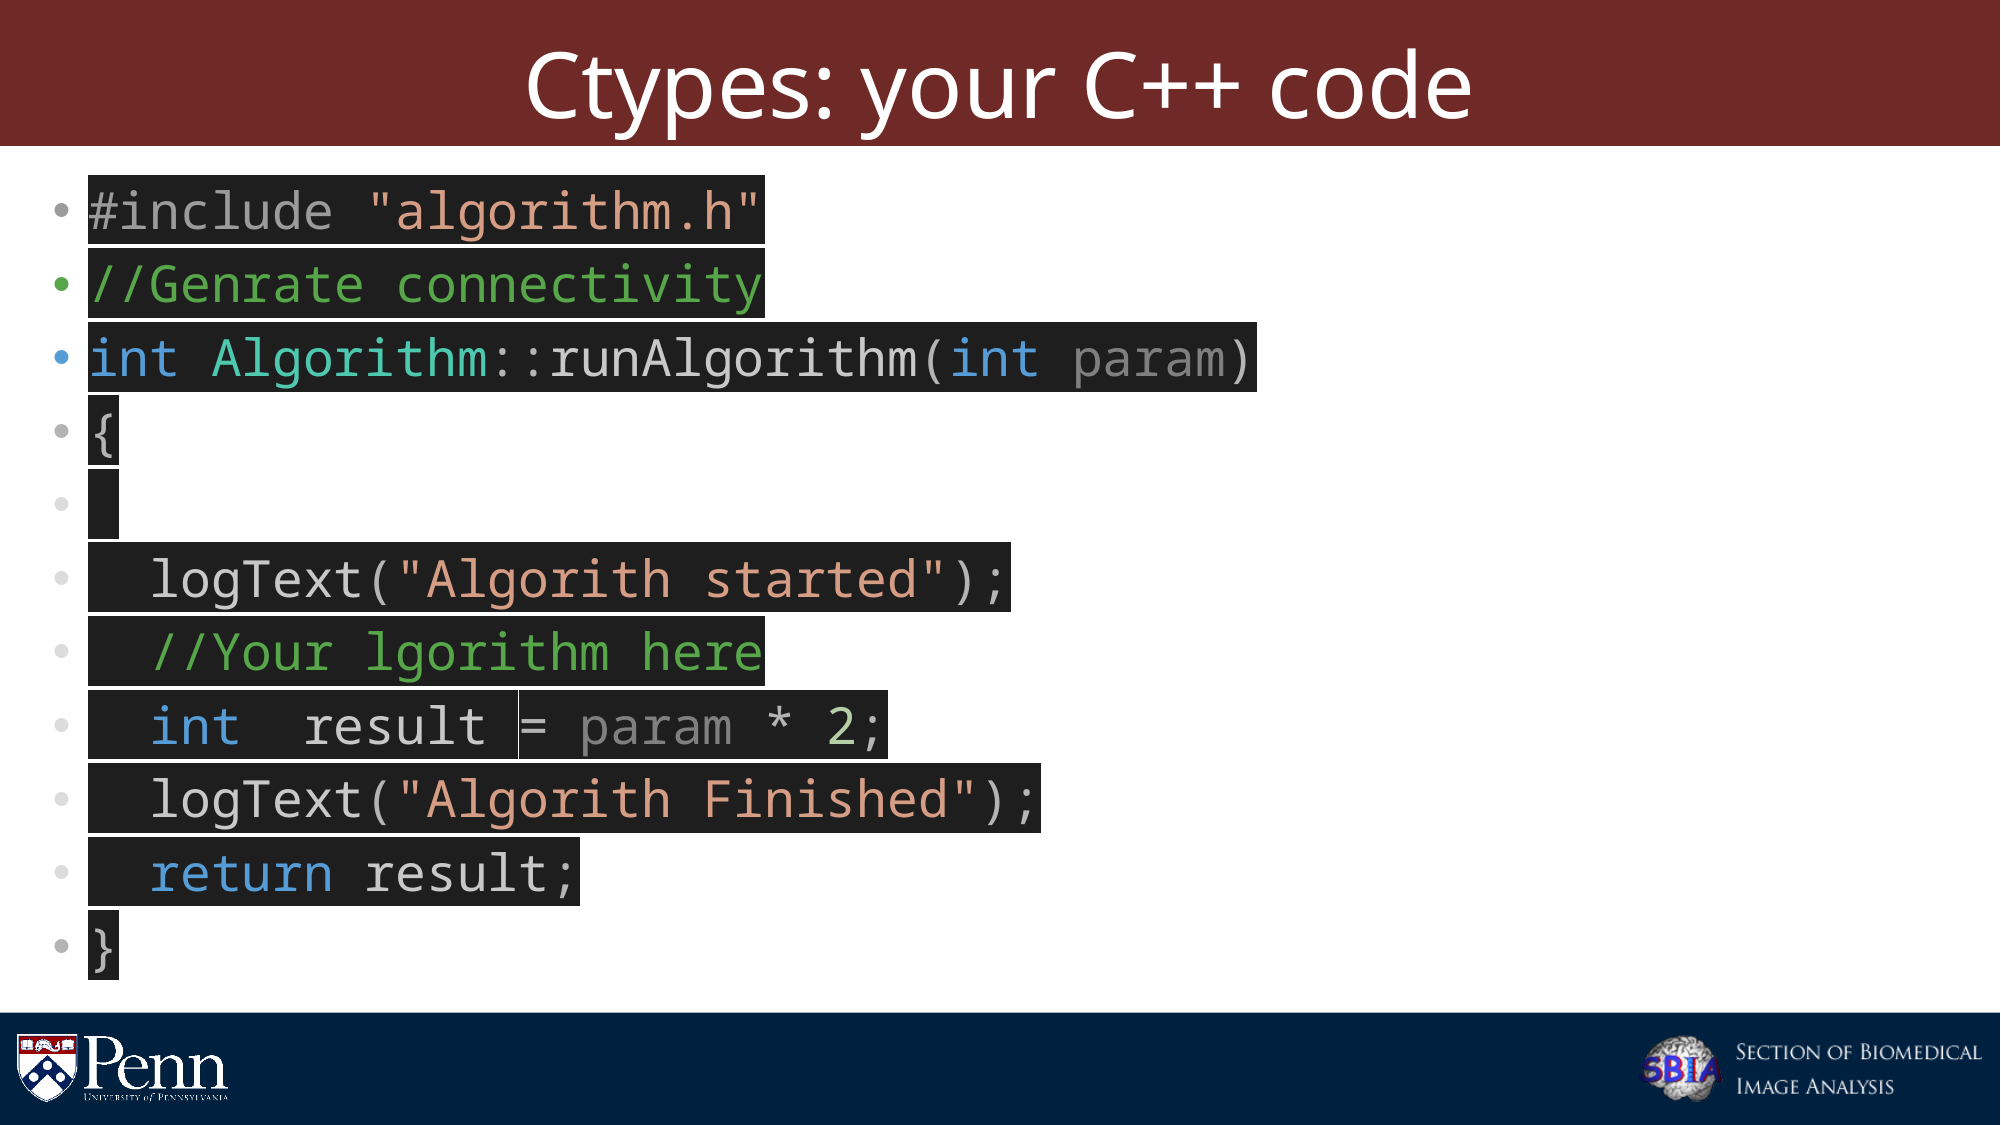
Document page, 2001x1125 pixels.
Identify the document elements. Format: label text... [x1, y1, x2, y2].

picture [17, 1034, 228, 1103]
title Ctypes: your C++ code [37, 0, 1963, 146]
list #include "algorithm.h" //Genrate connectivity int Algorithm::runAlgorithm(int param) { logText("Algorith started"); //Your lgorithm here int result = param * 2; logText("Algorith Finished"); return result; } [37, 177, 1963, 988]
picture [1639, 1034, 1982, 1103]
